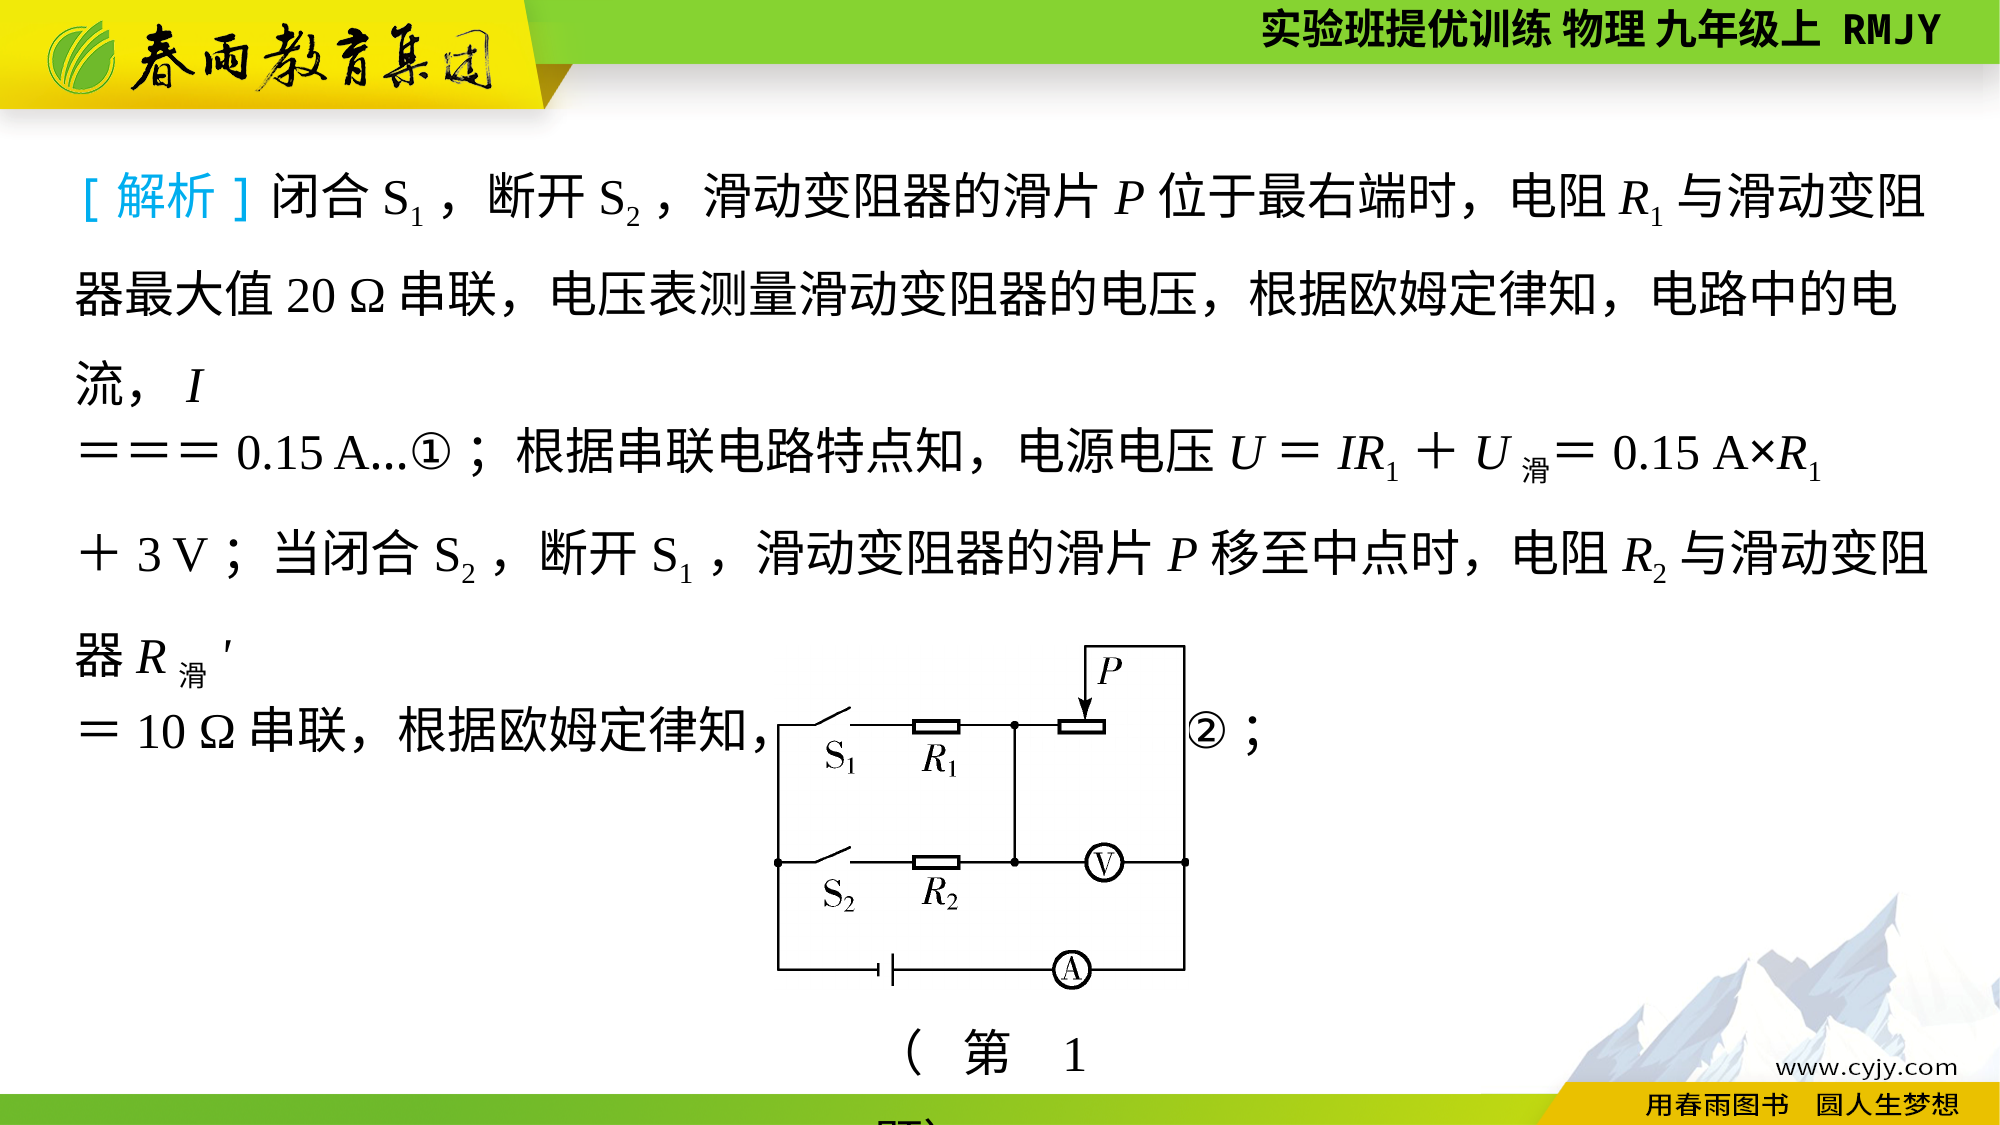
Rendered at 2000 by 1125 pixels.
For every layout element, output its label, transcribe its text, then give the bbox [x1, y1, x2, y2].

text_box （第1题） [859, 999, 1114, 1089]
picture [0, 0, 2000, 1125]
